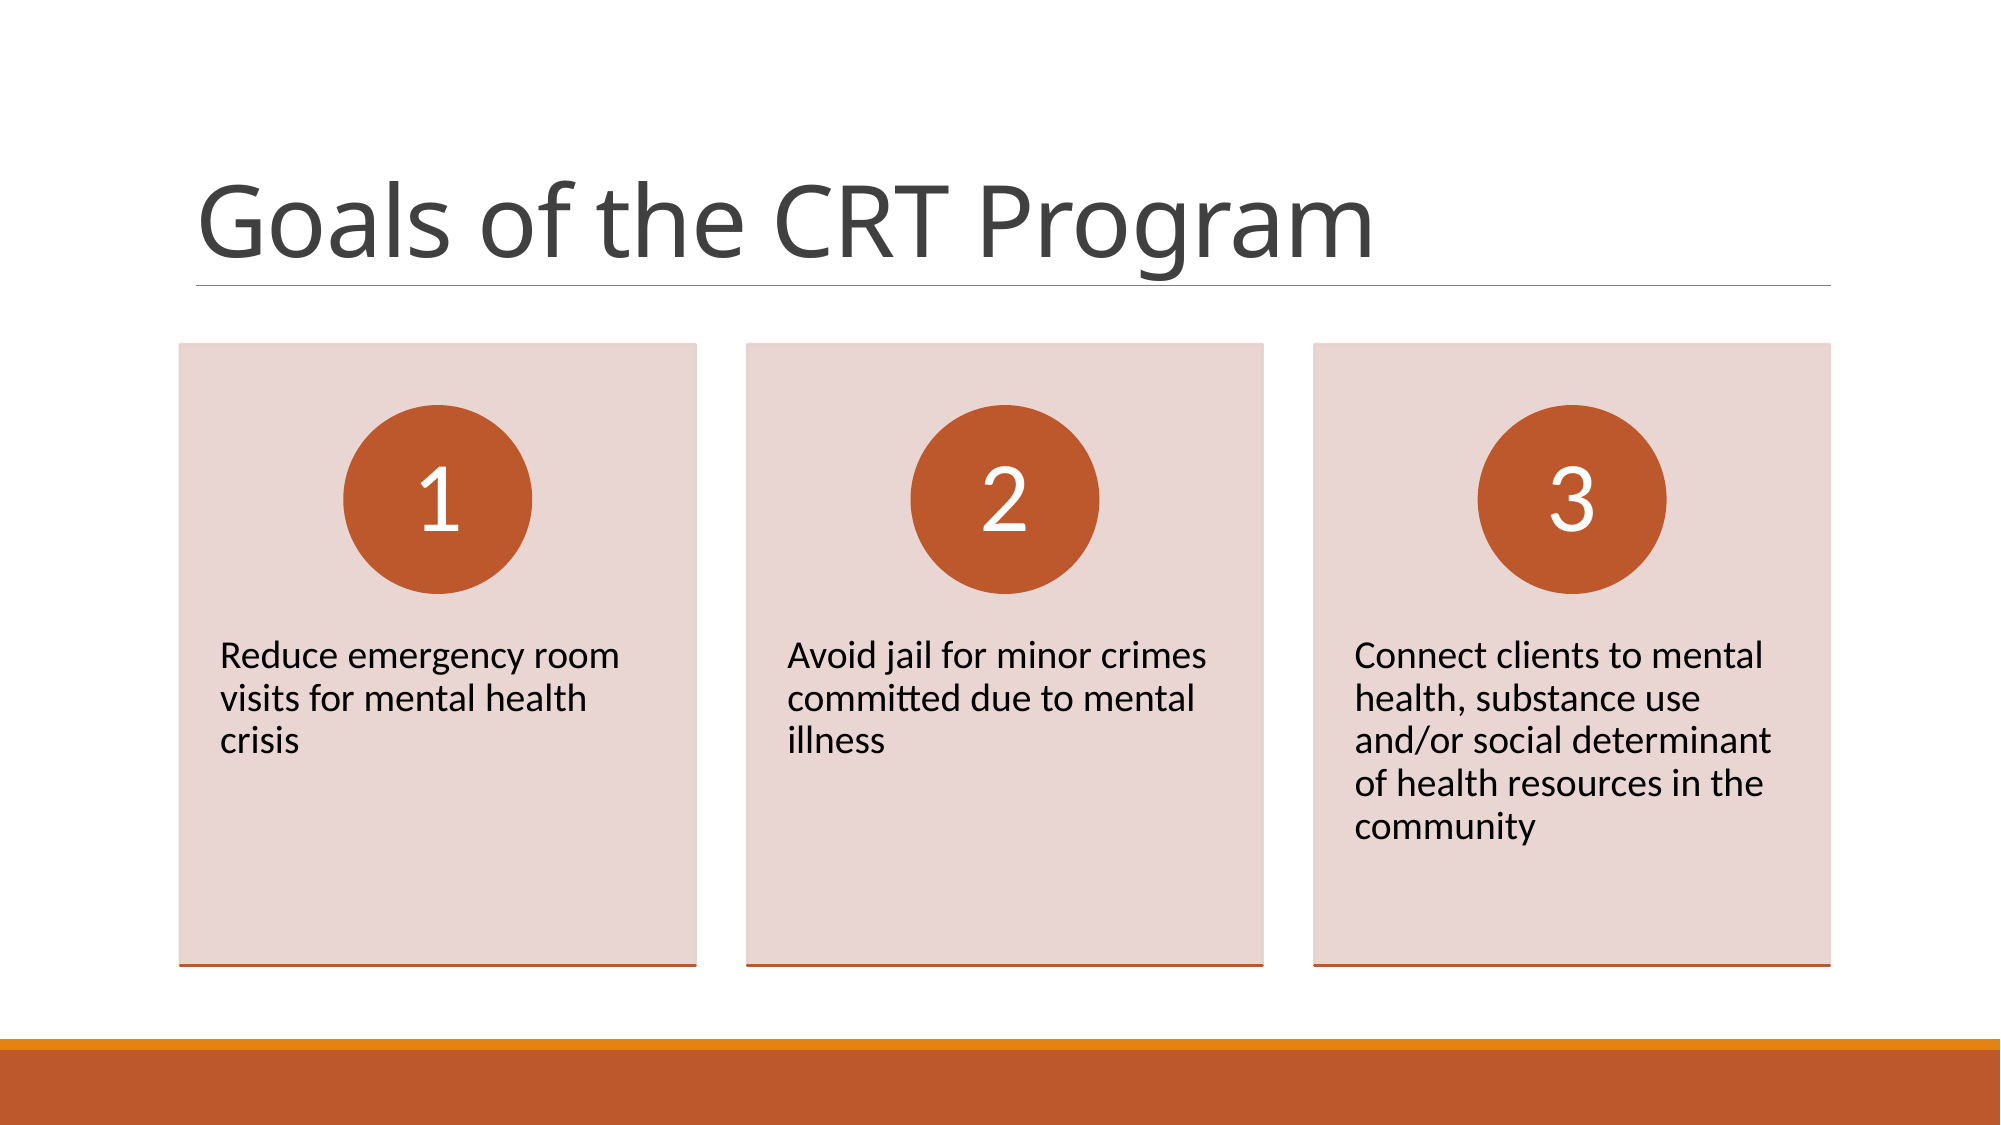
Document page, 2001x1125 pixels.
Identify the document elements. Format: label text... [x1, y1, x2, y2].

title Goals of the CRT Program [180, 47, 1830, 285]
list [179, 343, 1831, 966]
